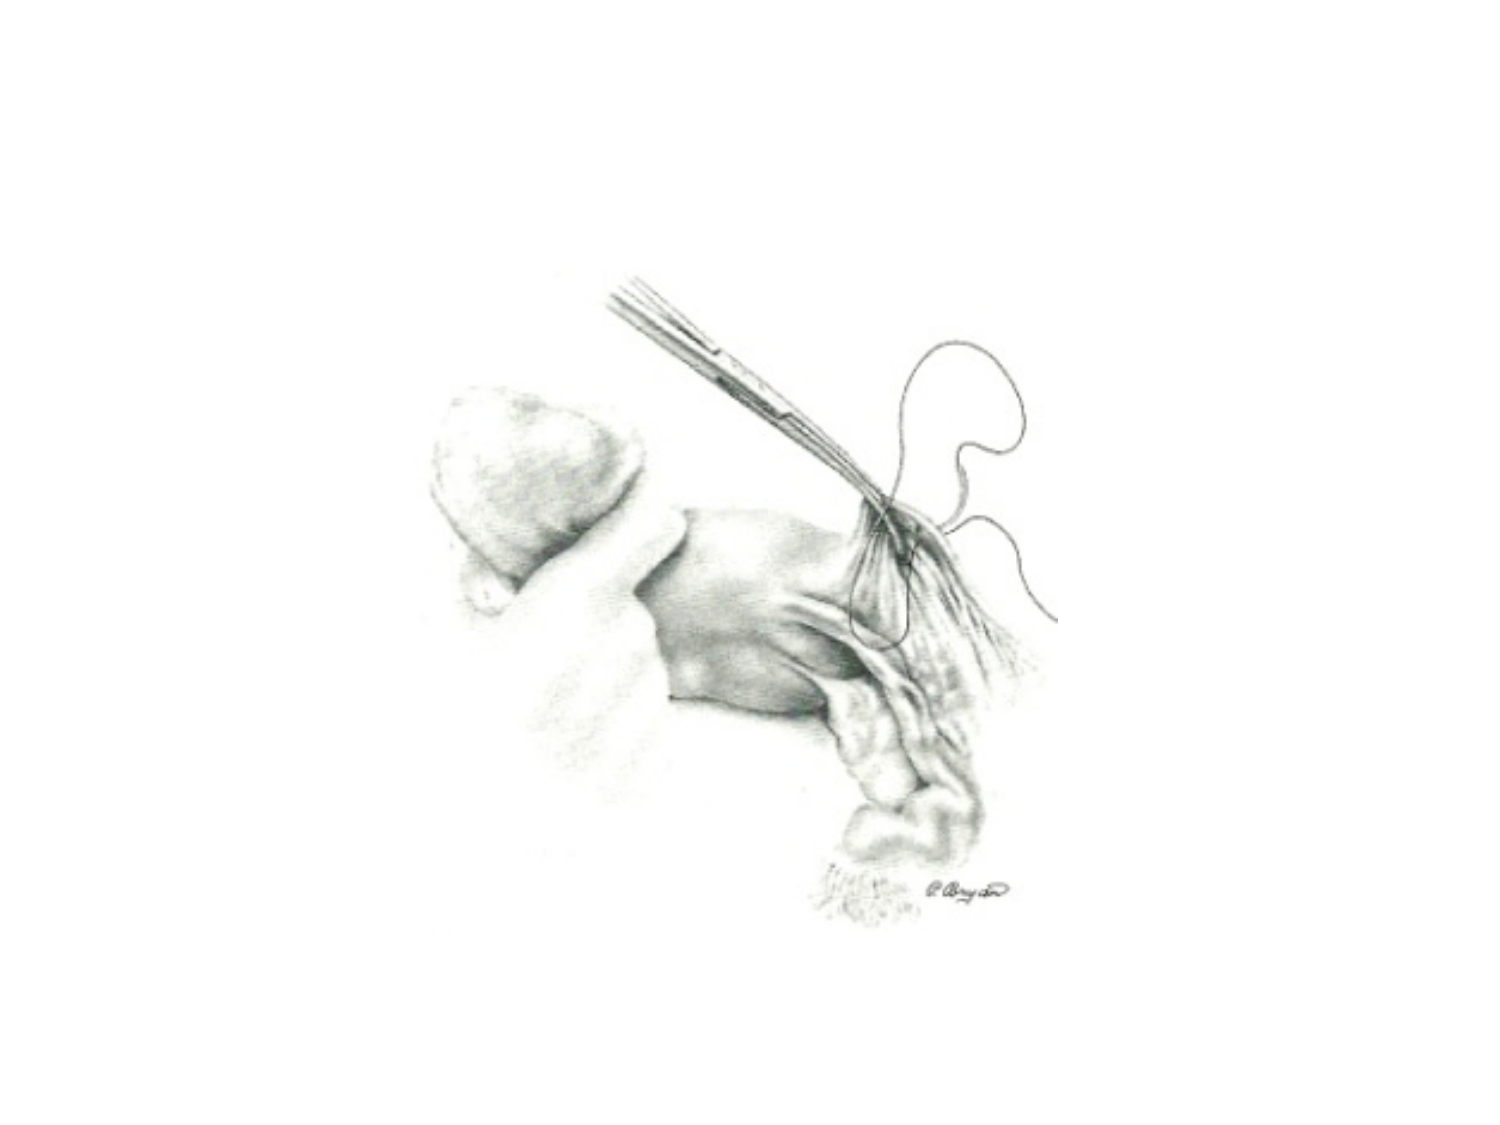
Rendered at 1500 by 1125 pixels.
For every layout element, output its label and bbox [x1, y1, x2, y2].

picture [336, 231, 1058, 933]
